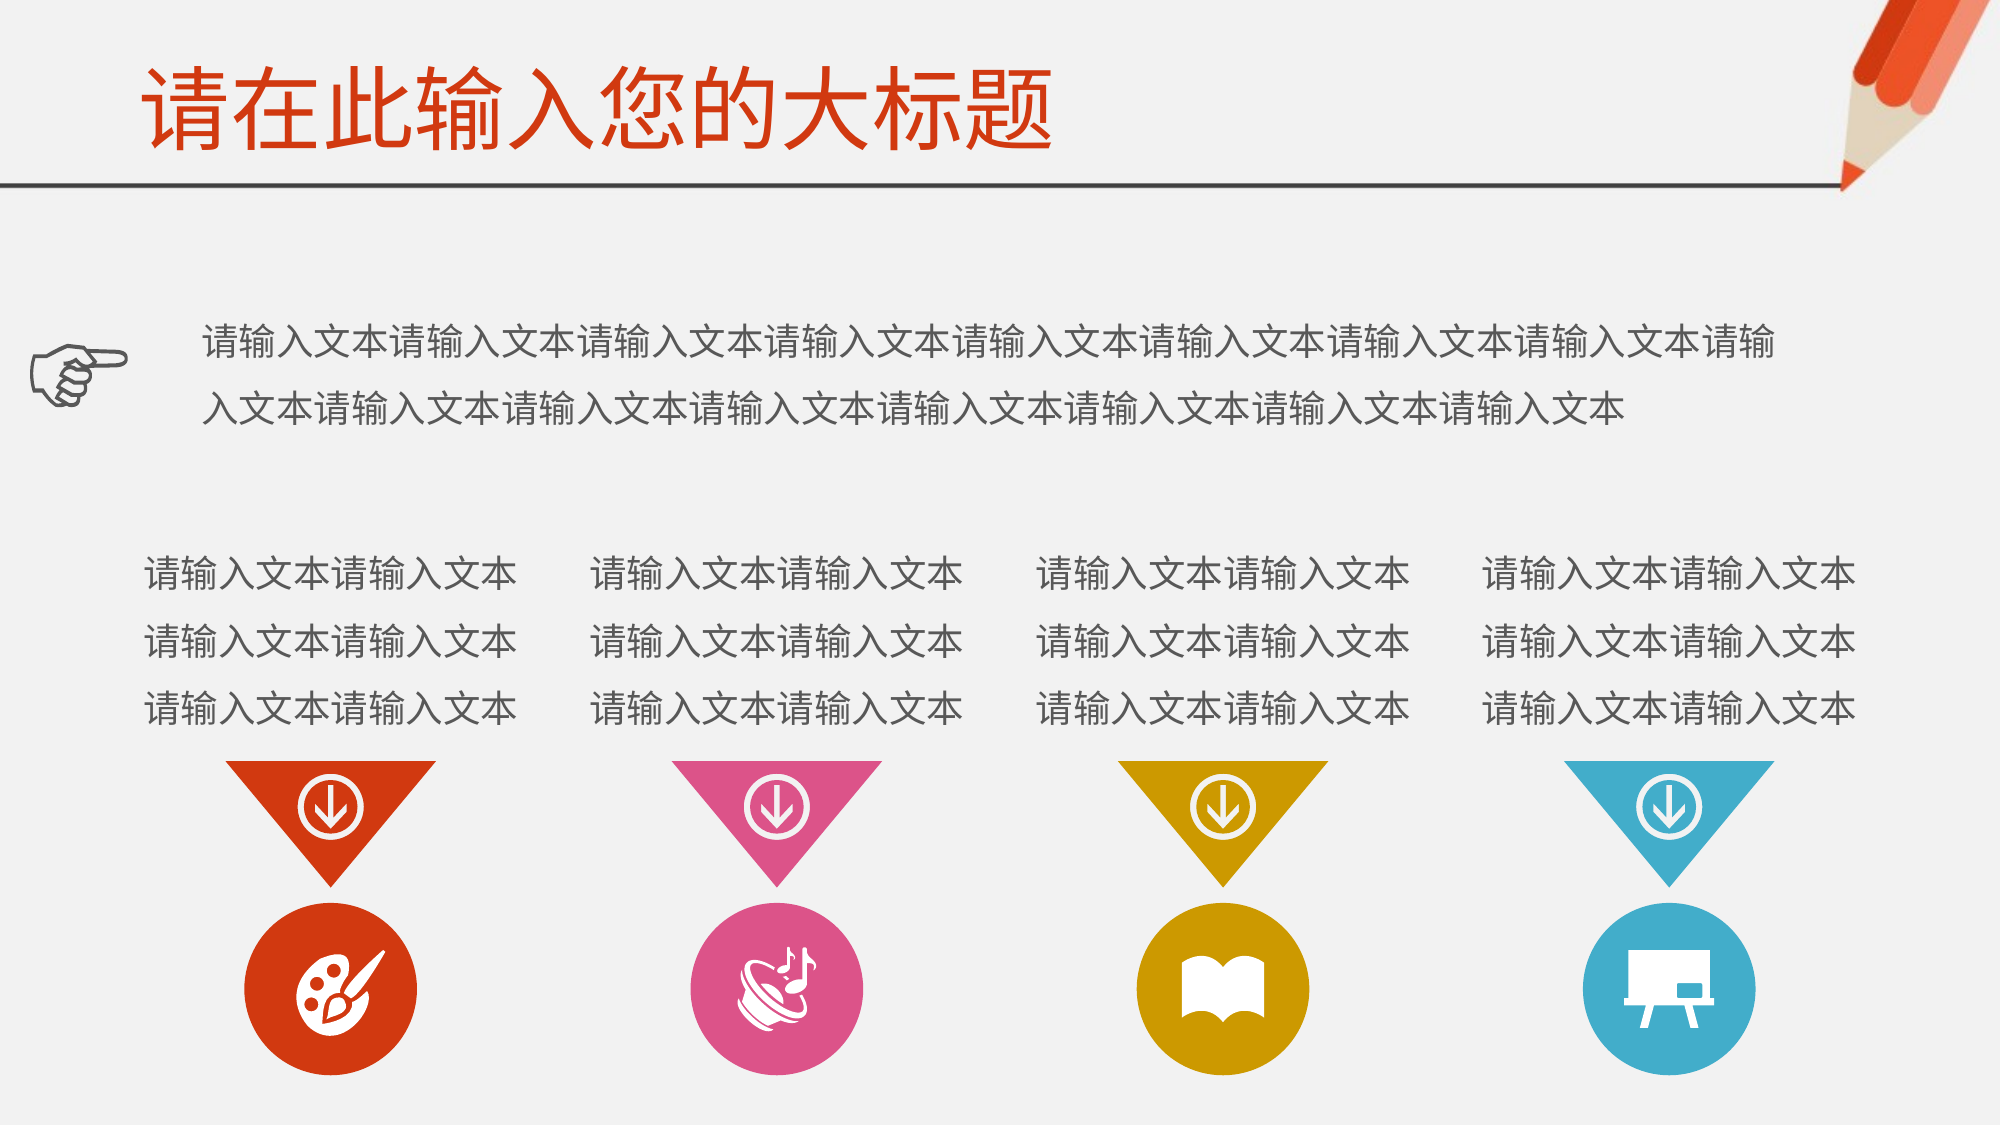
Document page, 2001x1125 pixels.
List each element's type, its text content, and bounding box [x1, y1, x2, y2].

text_box [737, 959, 807, 1032]
text_box [1115, 760, 1331, 890]
text_box [223, 760, 439, 890]
text_box [296, 954, 369, 1036]
text_box [343, 949, 386, 999]
text_box 请输入文本请输入文本请输入文本请输入文本请输入文本请输入文本 [1015, 517, 1431, 741]
text_box [1136, 902, 1310, 1076]
text_box 请输入文本请输入文本请输入文本请输入文本请输入文本请输入文本请输入文本请输入文本请输入文本请输入文本请输入文本请输入文本请输入文本请输入文本请输入文本请输入文本 [185, 262, 1815, 464]
picture [0, 0, 2000, 1125]
text_box [1624, 950, 1715, 1028]
text_box [30, 343, 128, 408]
text_box [1582, 902, 1756, 1076]
text_box 请输入文本请输入文本请输入文本请输入文本请输入文本请输入文本 [1461, 517, 1877, 741]
text_box [244, 902, 417, 1076]
text_box [785, 947, 817, 994]
text_box 请输入文本请输入文本请输入文本请输入文本请输入文本请输入文本 [122, 517, 539, 741]
title 请在此输入您的大标题 [123, 17, 1876, 172]
text_box 请输入文本请输入文本请输入文本请输入文本请输入文本请输入文本 [569, 517, 985, 741]
text_box [777, 946, 796, 974]
text_box [690, 902, 864, 1076]
text_box [669, 760, 885, 890]
text_box [1181, 955, 1265, 1023]
text_box [1561, 760, 1777, 890]
